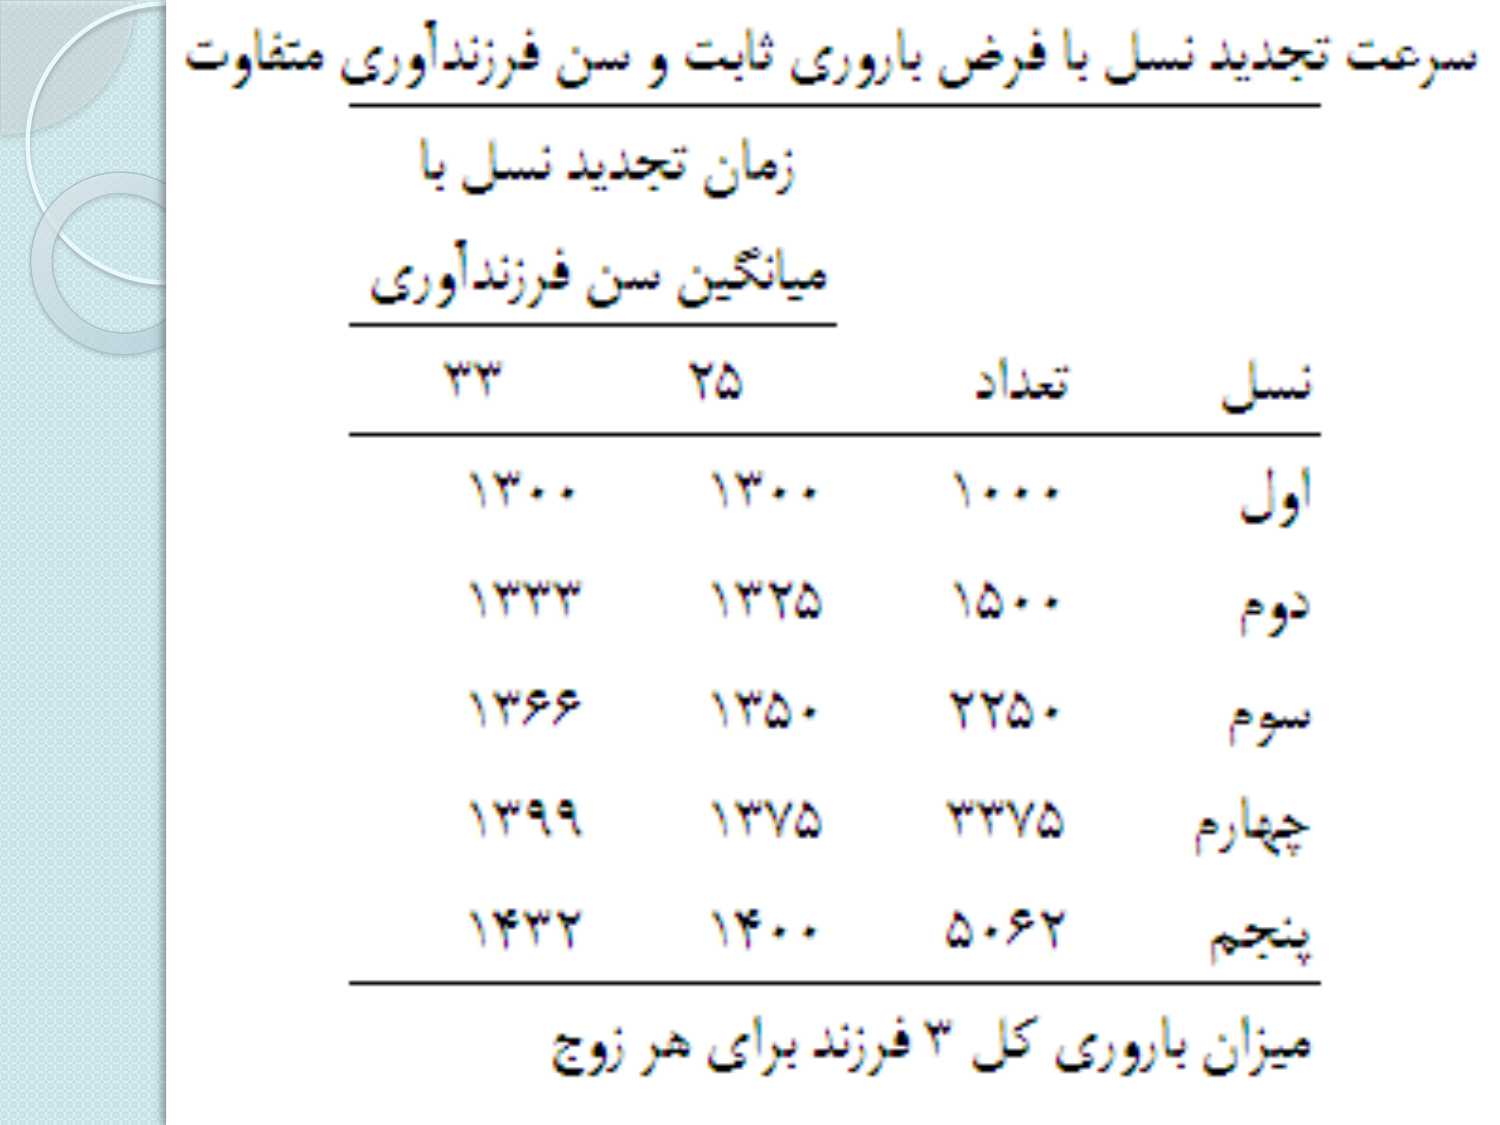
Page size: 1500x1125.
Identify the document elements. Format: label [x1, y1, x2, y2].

picture [169, 0, 1500, 1100]
